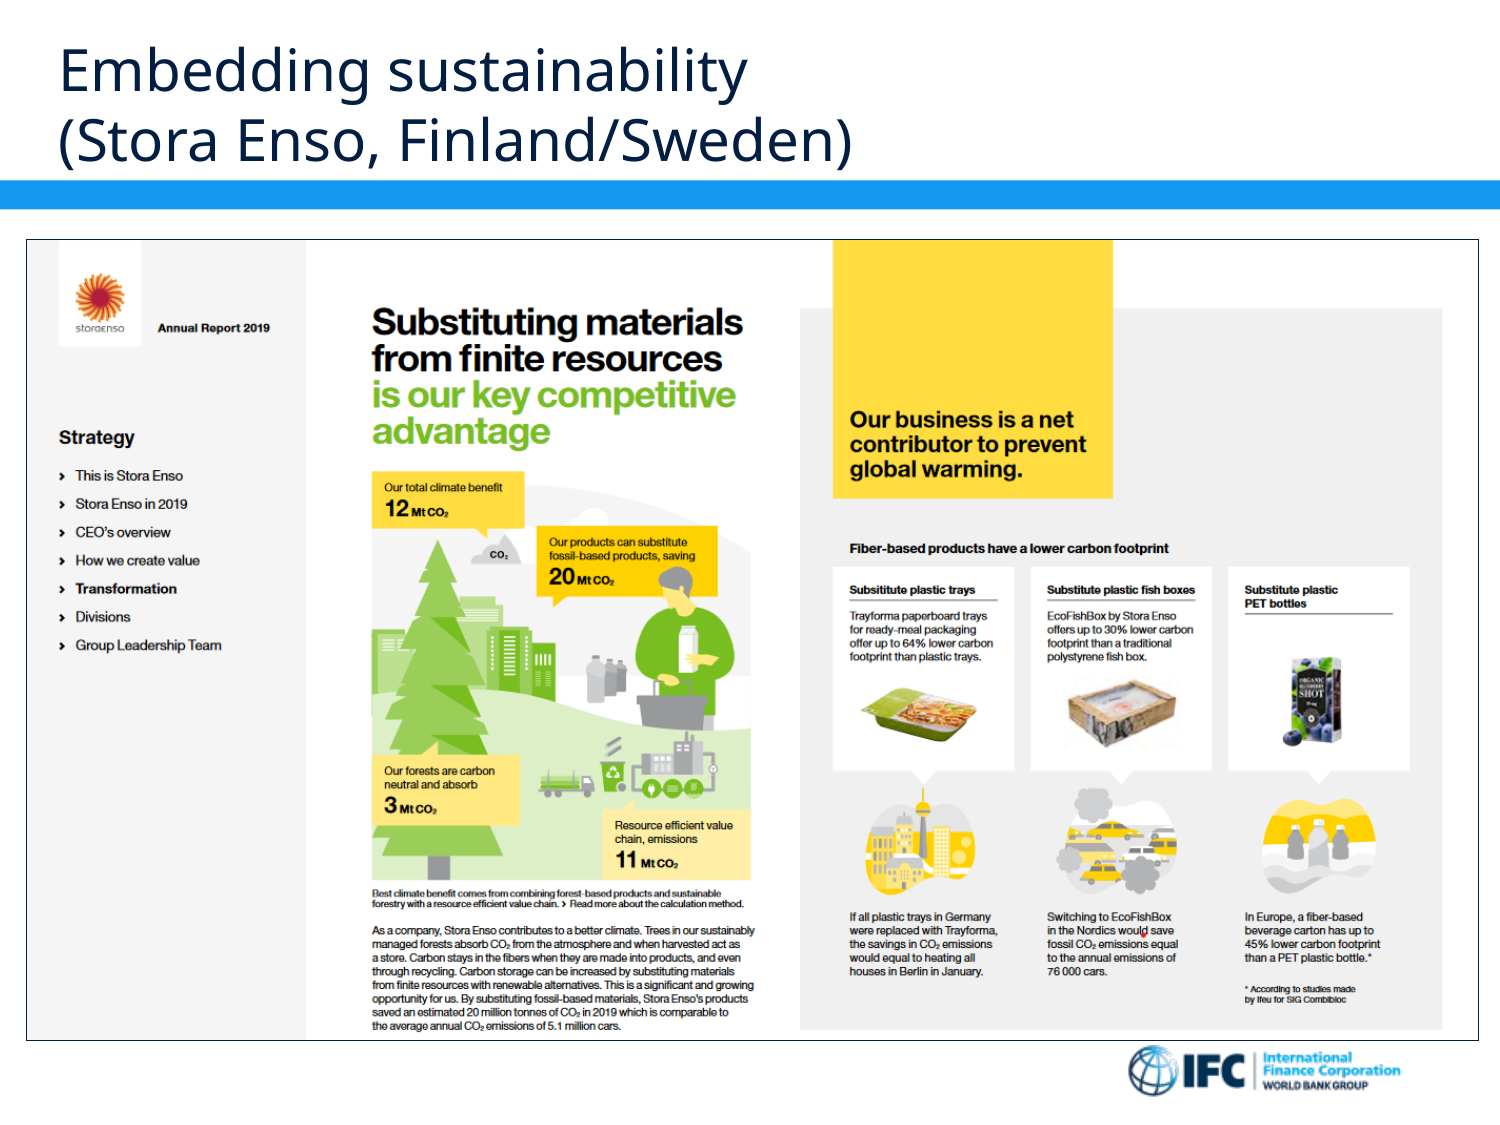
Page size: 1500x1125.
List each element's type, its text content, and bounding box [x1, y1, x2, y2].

picture [26, 238, 1479, 1100]
title Embedding sustainability (Stora Enso, Finland/Sweden) [58, 49, 1447, 174]
